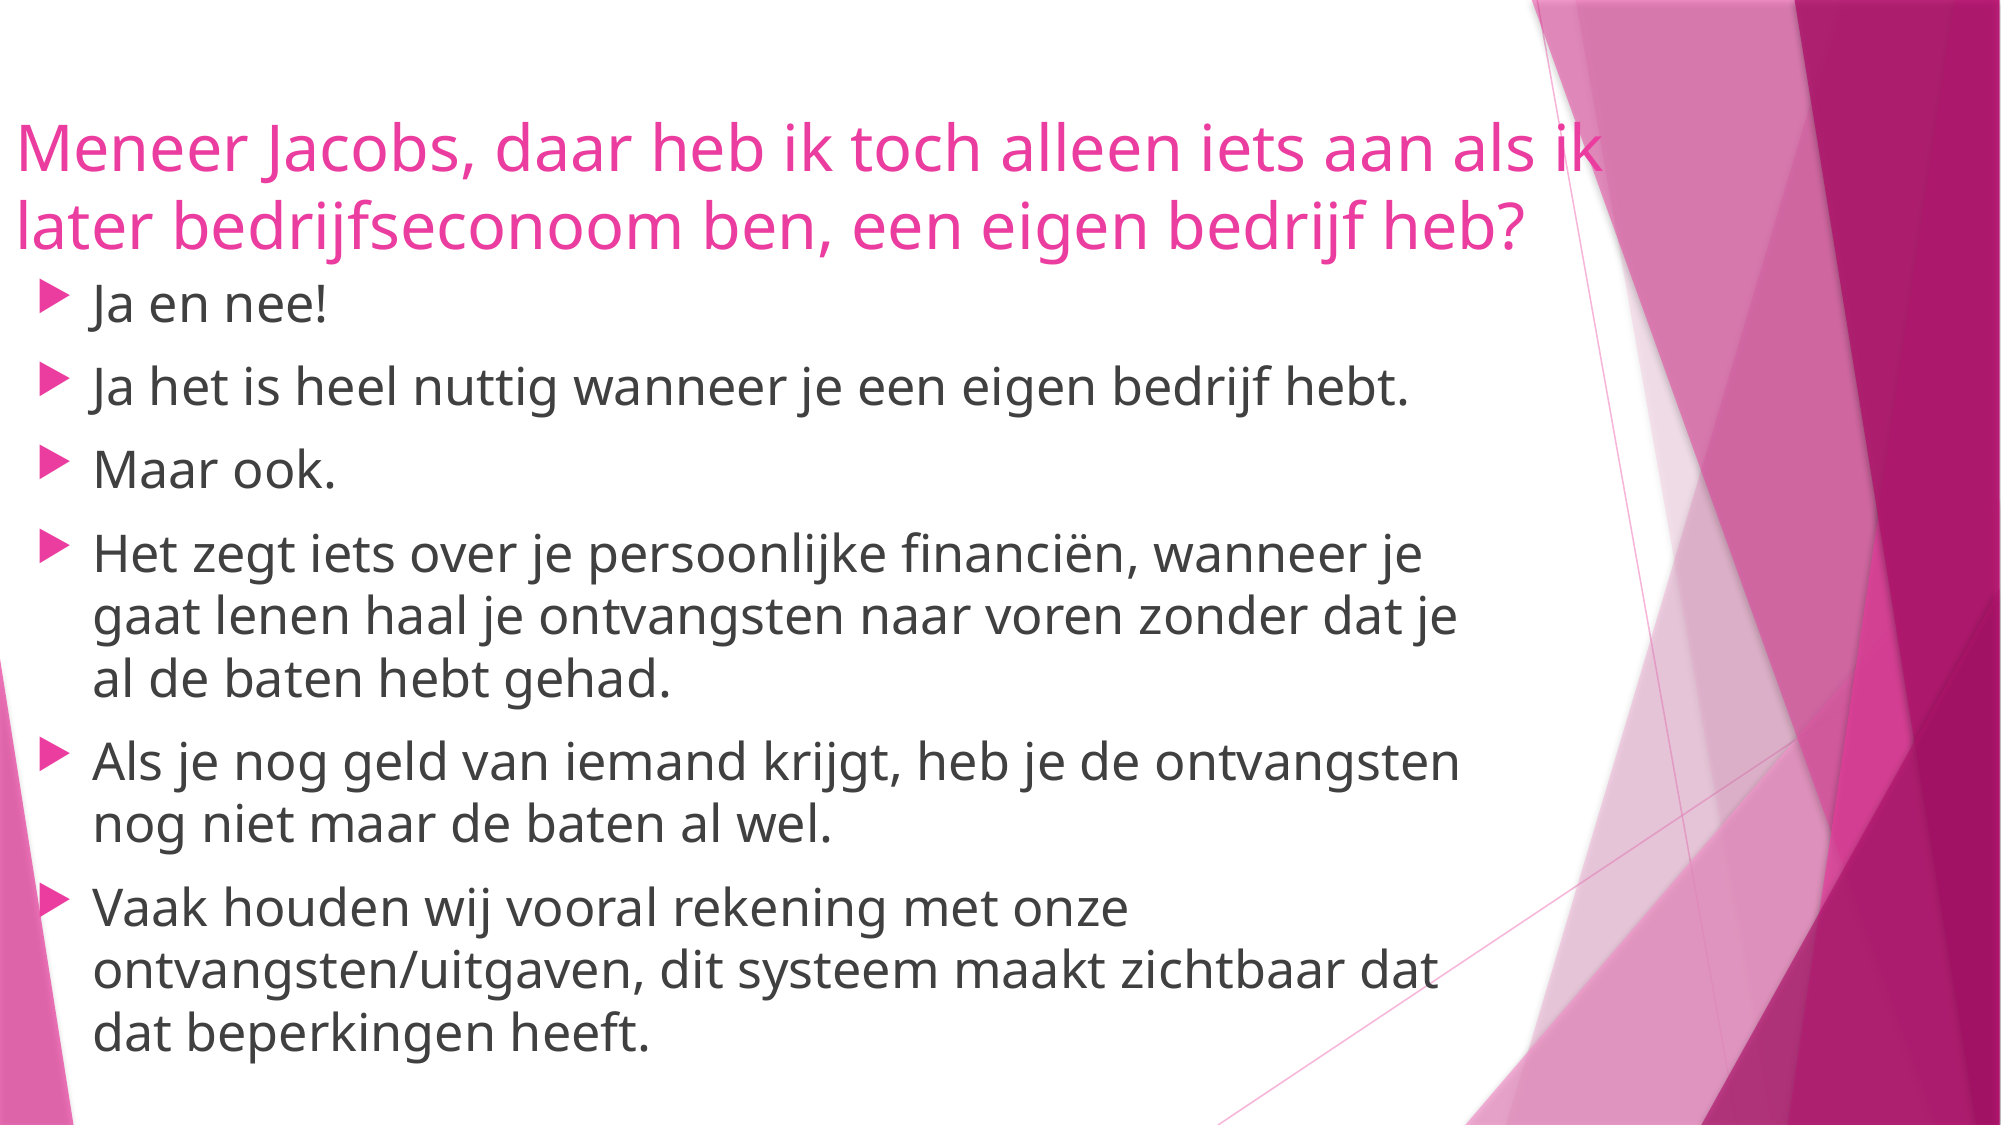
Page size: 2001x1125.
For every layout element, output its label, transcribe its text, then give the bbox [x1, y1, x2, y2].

title Meneer Jacobs, daar heb ik toch alleen iets aan als ik later bedrijfseconoom ben, een eigen bedrijf heb? [0, 99, 1636, 317]
list Ja en nee! Ja het is heel nuttig wanneer je een eigen bedrijf hebt. Maar ook. Het zegt iets over je persoonlijke financiën, wanneer je gaat lenen haal je ontvangsten naar voren zonder dat je al de baten hebt gehad. Als je nog geld van iemand krijgt, heb je de ontvangsten nog niet maar de baten al wel. Vaak houden wij vooral rekening met onze ontvangsten/uitgaven, dit systeem maakt zichtbaar dat dat beperkingen heeft. [20, 262, 1522, 992]
